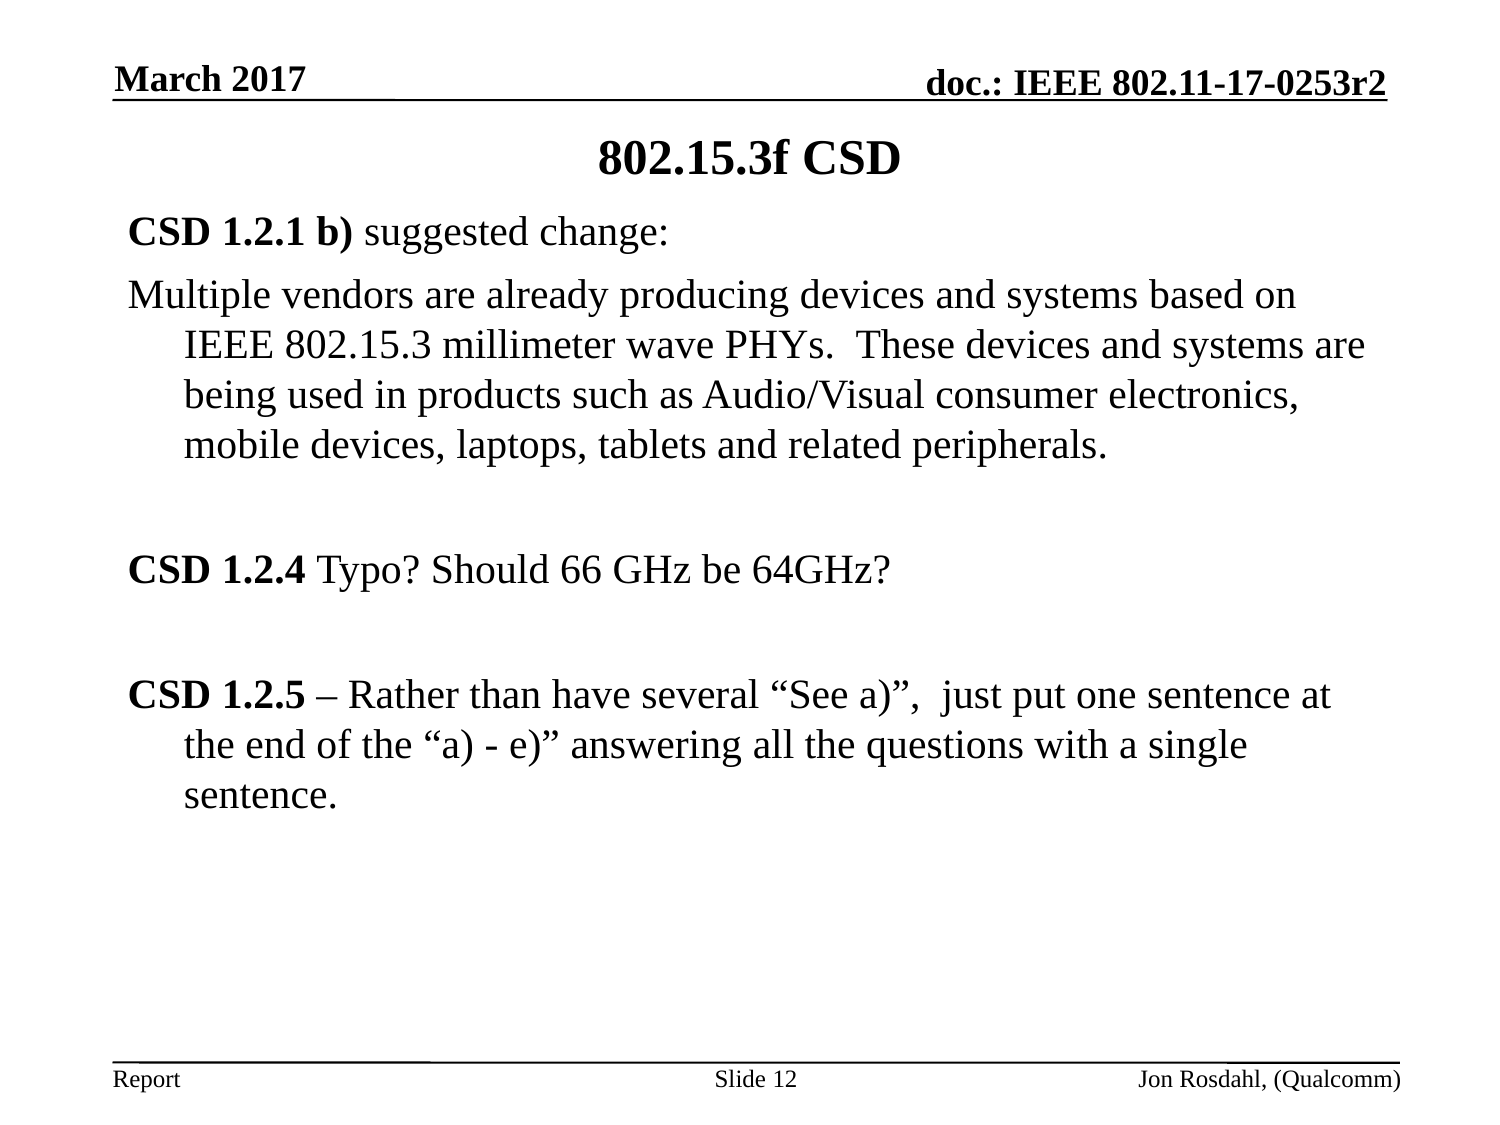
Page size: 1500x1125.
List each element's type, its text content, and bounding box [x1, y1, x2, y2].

list CSD 1.2.1 b) suggested change: Multiple vendors are already producing devices and systems based on IEEE 802.15.3 millimeter wave PHYs. These devices and systems are being used in products such as Audio/Visual consumer electronics, mobile devices, laptops, tablets and related peripherals. CSD 1.2.4 Typo? Should 66 GHz be 64GHz? CSD 1.2.5 – Rather than have several “See a)”, just put one sentence at the end of the “a) - e)” answering all the questions with a single sentence. [112, 196, 1388, 1048]
footer Jon Rosdahl, (Qualcomm) [878, 1061, 1402, 1093]
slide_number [114, 54, 423, 100]
slide_number Slide 12 [712, 1061, 800, 1123]
title 802.15.3f CSD [112, 112, 1388, 196]
